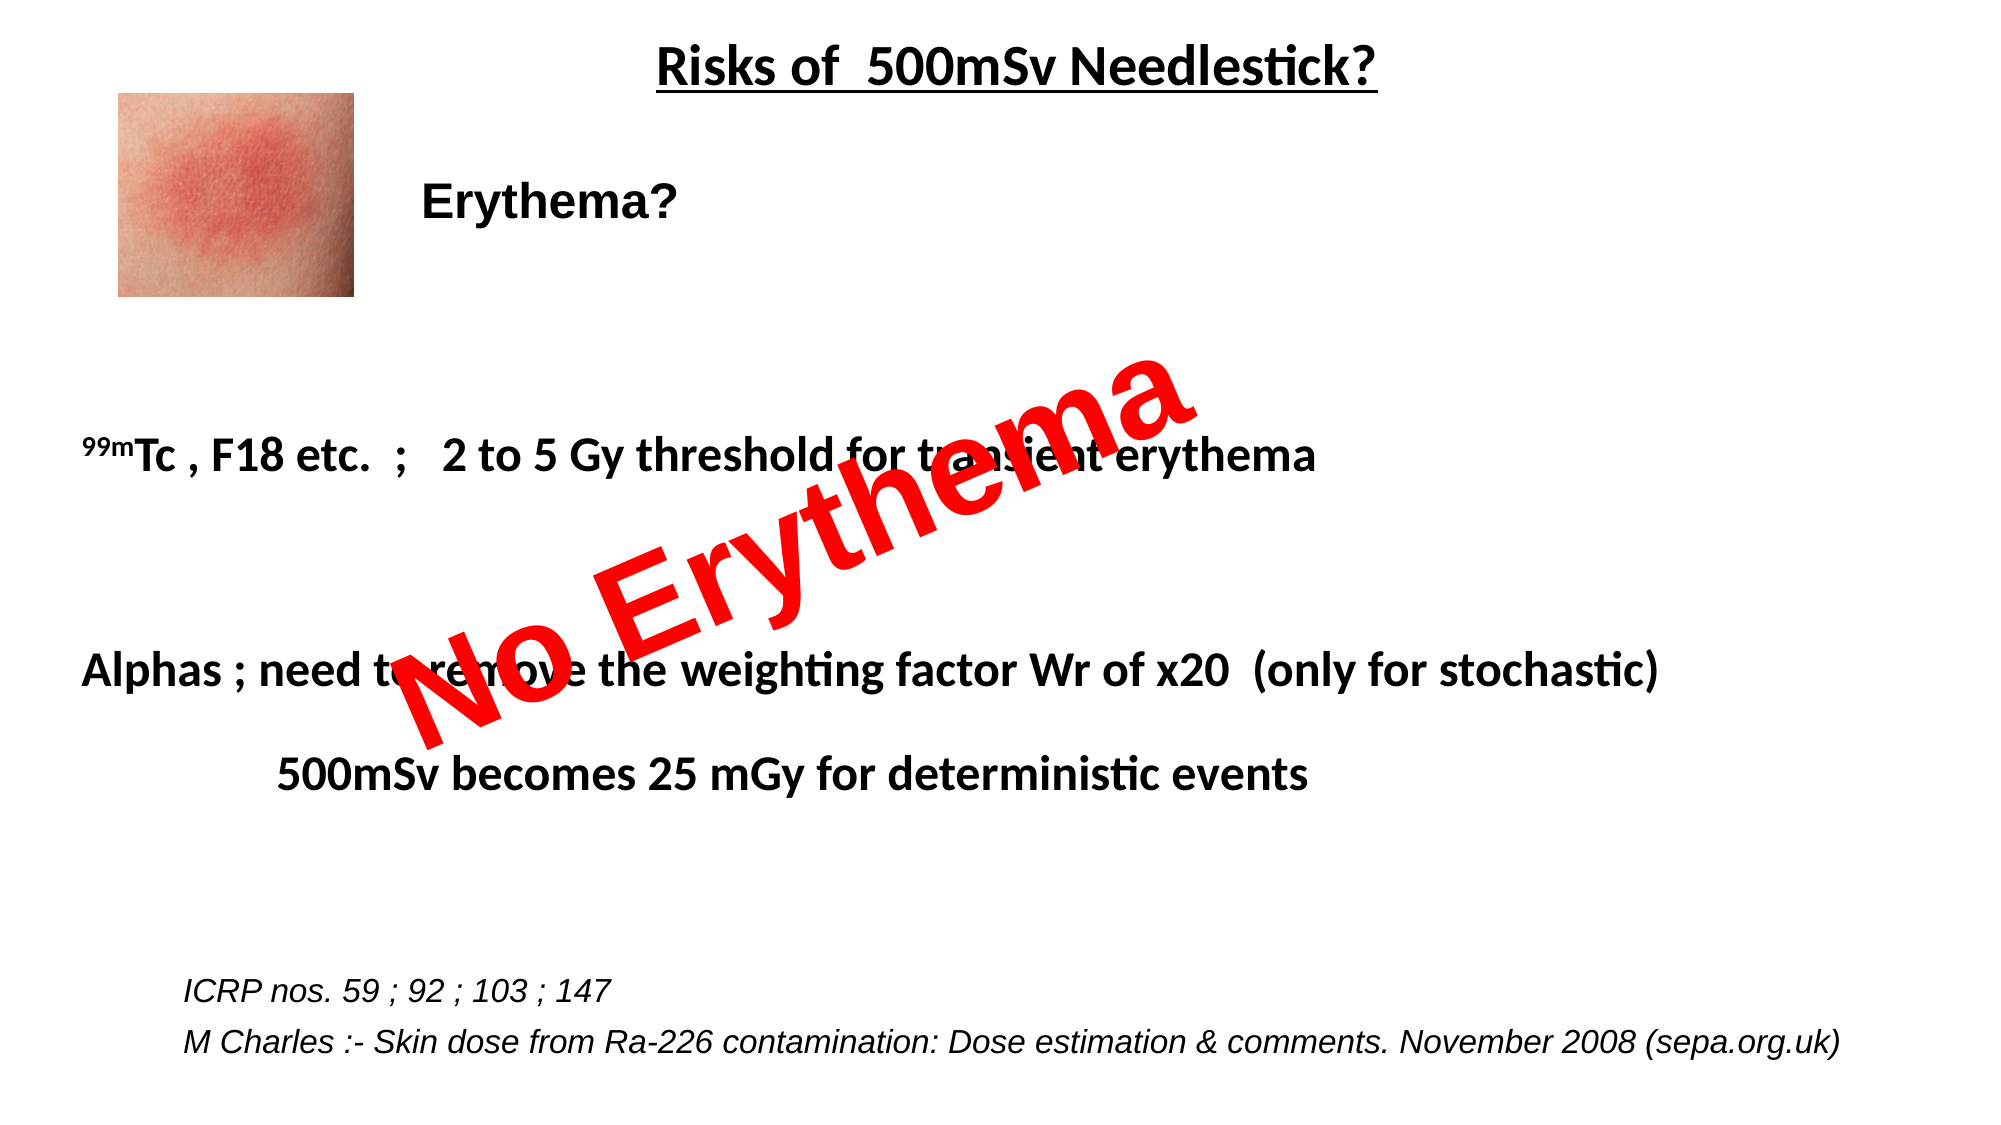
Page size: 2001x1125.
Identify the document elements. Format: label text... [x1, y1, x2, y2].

text_box No Erythema [355, 250, 1340, 817]
text_box Erythema? [405, 168, 828, 249]
text_box ICRP nos. 59 ; 92 ; 103 ; 147 M Charles :- Skin dose from Ra-226 contamination: Dose estimation & comments. November 2008 (sepa.org.uk) [168, 966, 1920, 1048]
picture [118, 93, 354, 298]
title Risks of 500mSv Needlestick? [525, 0, 1509, 126]
text_box 99mTc , F18 etc. ; 2 to 5 Gy threshold for transient erythema Alphas ; need to remove the weighting factor Wr of x20 (only for stochastic) 500mSv becomes 25 mGy for deterministic events [66, 353, 1883, 869]
